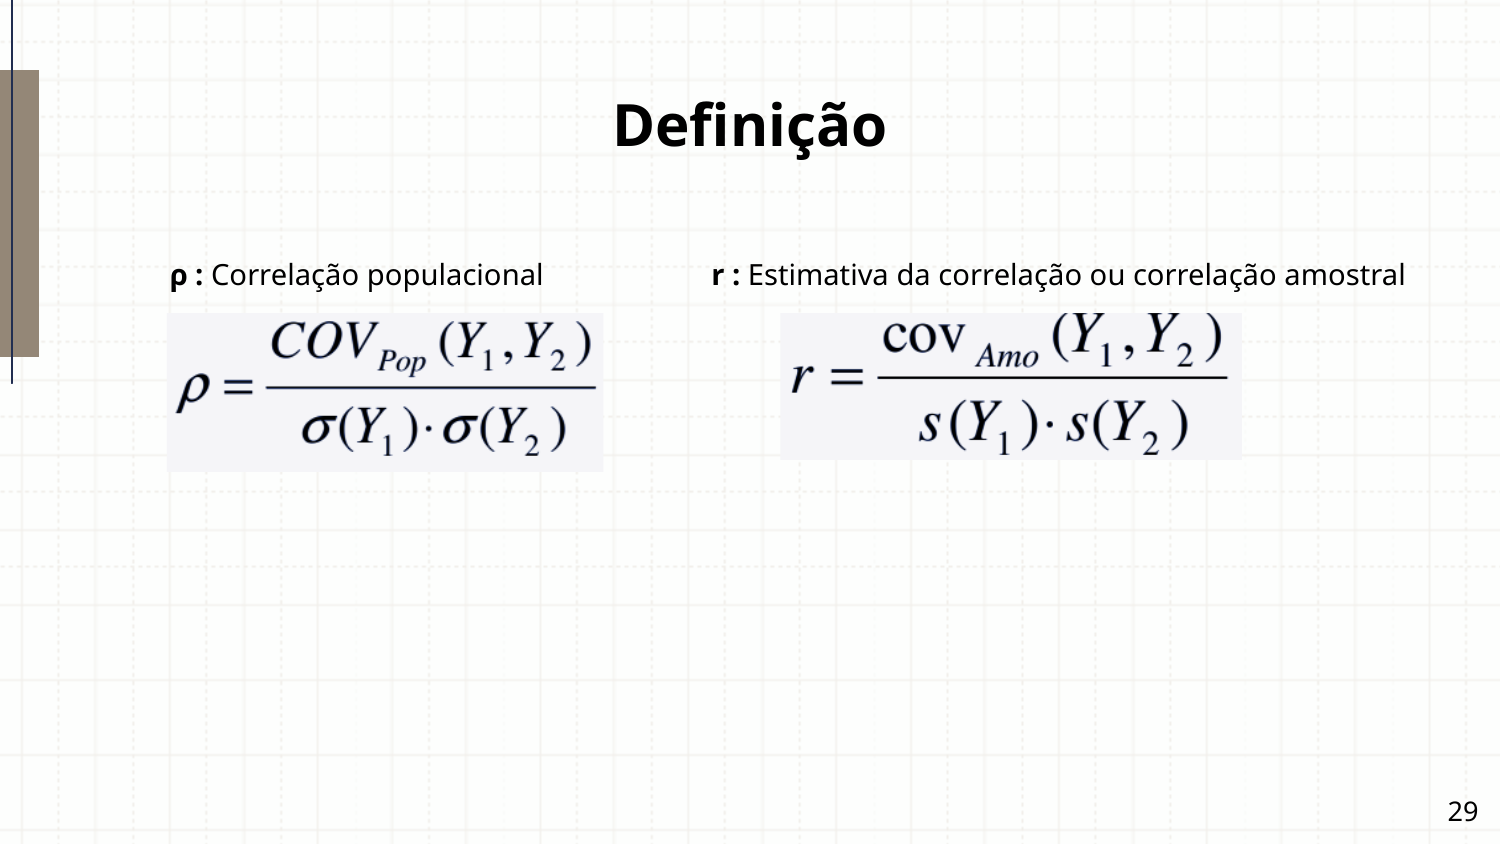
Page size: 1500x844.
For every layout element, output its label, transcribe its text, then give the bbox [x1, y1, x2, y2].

subtitle ρ : Correlação populacional [154, 269, 696, 347]
title Definição [118, 72, 1382, 167]
subtitle r : Estimativa da correlação ou correlação amostral [696, 269, 1500, 347]
slide_number ‹#› [1403, 779, 1494, 844]
picture [166, 312, 604, 472]
picture [780, 312, 1243, 460]
